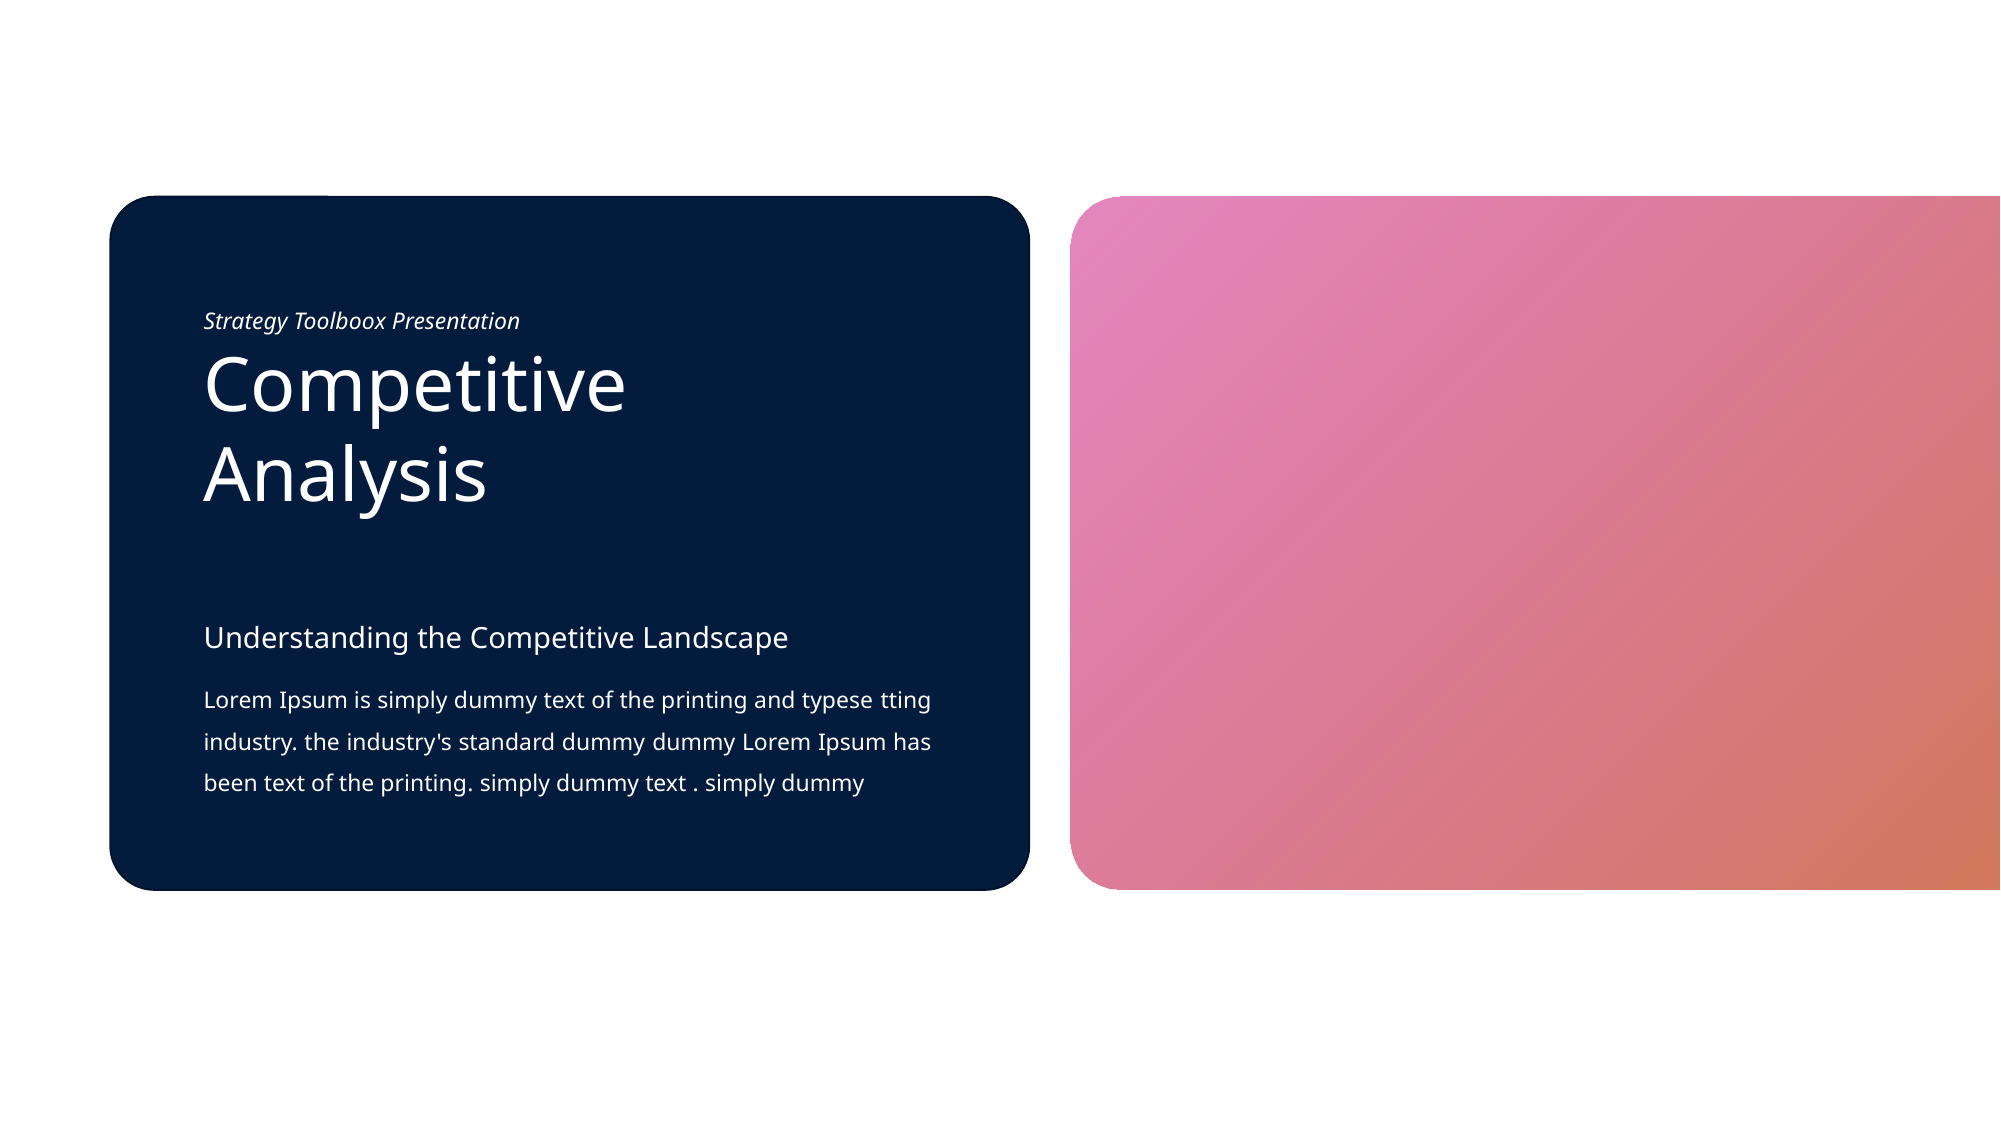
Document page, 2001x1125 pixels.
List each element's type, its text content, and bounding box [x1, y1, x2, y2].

text_box Understanding the Competitive Landscape [188, 594, 1030, 662]
text_box Competitive Analysis [188, 328, 754, 524]
picture [1070, 196, 2000, 890]
text_box Strategy Toolboox Presentation [188, 285, 588, 342]
text_box [109, 195, 1031, 891]
text_box Lorem Ipsum is simply dummy text of the printing and typese tting industry. the industry's standard dummy dummy Lorem Ipsum has been text of the printing. simply dummy text . simply dummy [188, 664, 947, 804]
